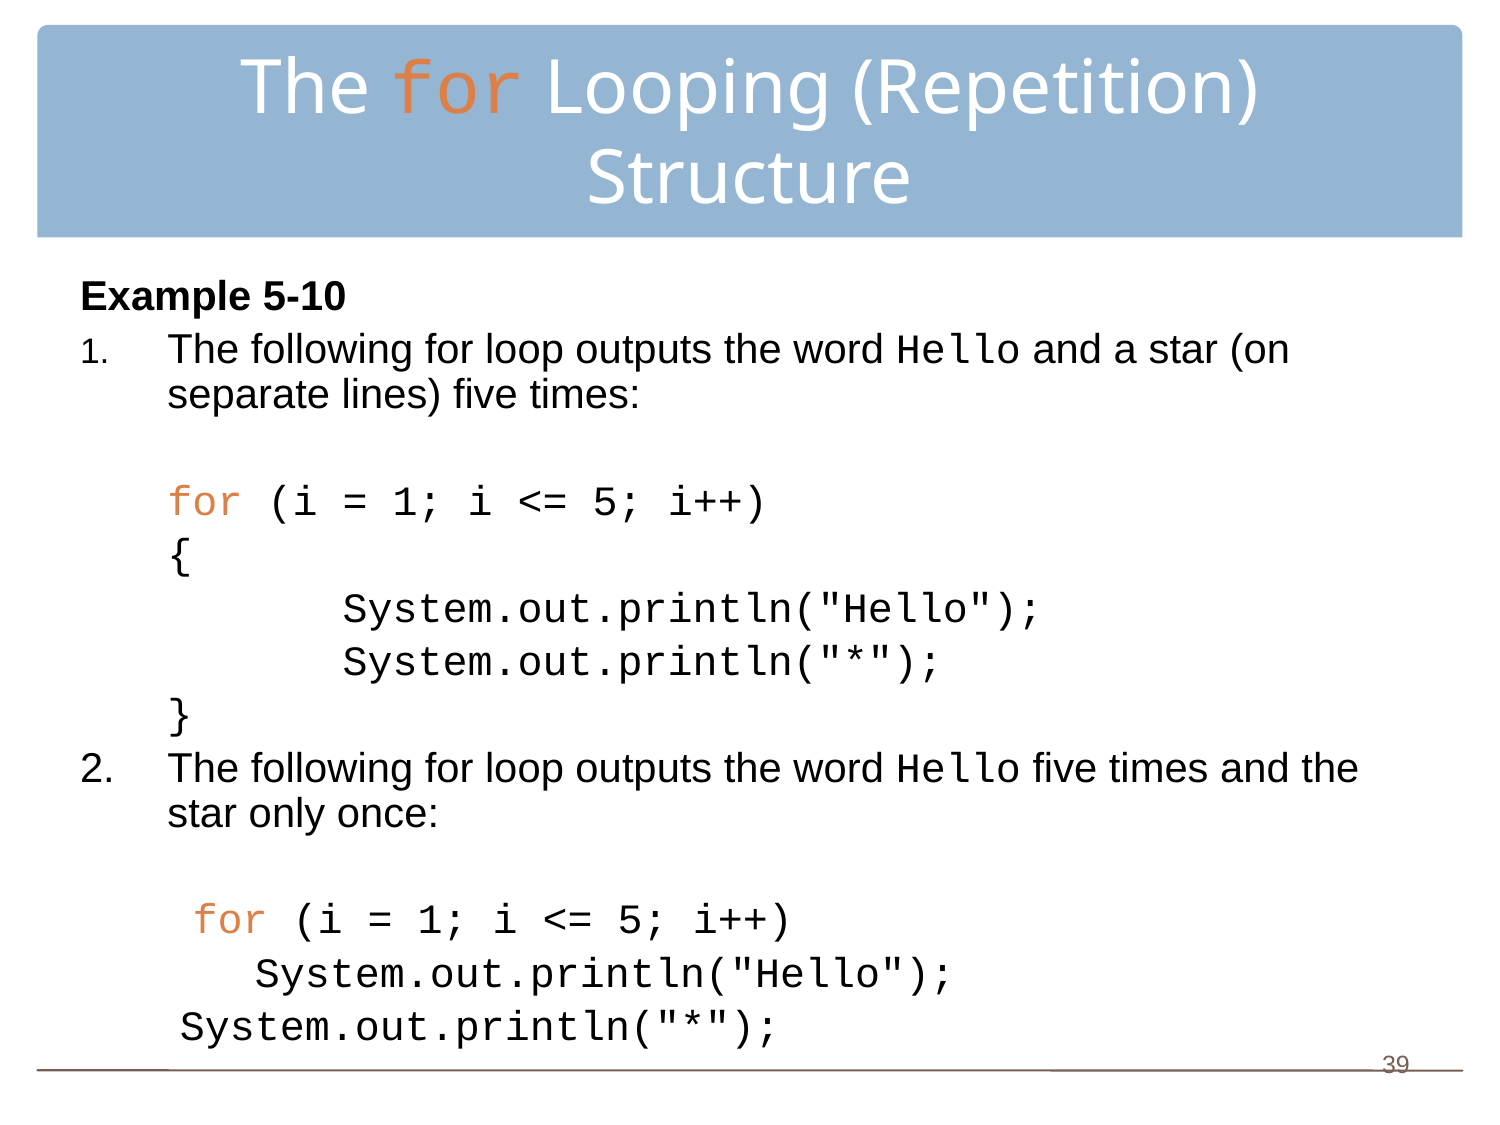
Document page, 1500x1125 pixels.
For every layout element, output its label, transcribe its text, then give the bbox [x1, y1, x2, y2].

title The for Looping (Repetition) Structure [111, 66, 1388, 192]
list Example 5-10 The following for loop outputs the word Hello and a star (on separate lines) five times: for (i = 1; i <= 5; i++) { System.out.println("Hello"); System.out.println("*"); } 2. The following for loop outputs the word Hello five times and the star only once: for (i = 1; i <= 5; i++) System.out.println("Hello"); System.out.println("*"); [64, 266, 1388, 1034]
slide_number 39 [1074, 1024, 1425, 1103]
